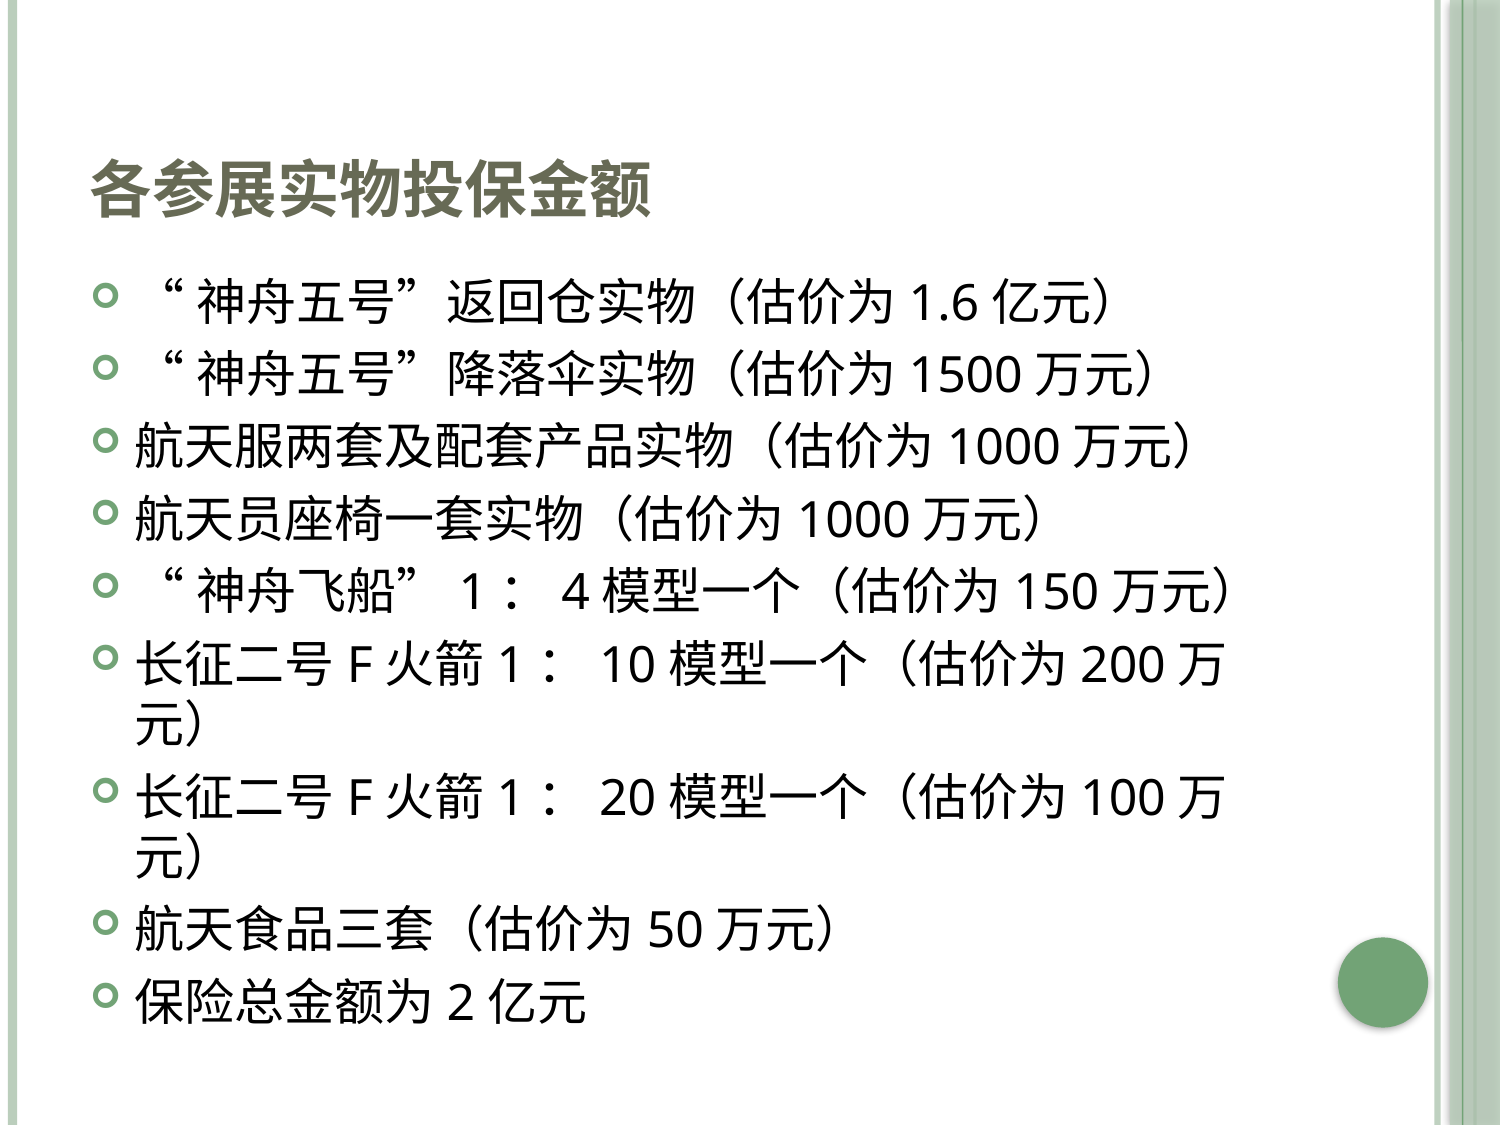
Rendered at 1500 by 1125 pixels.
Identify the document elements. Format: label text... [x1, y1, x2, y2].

list “神舟五号”返回仓实物（估价为1.6亿元） “神舟五号”降落伞实物（估价为1500万元） 航天服两套及配套产品实物（估价为1000万元） 航天员座椅一套实物（估价为1000万元） “神舟飞船”1：4模型一个（估价为150万元） 长征二号F火箭1：10模型一个（估价为200万元） 长征二号F火箭1：20模型一个（估价为100万元） 航天食品三套（估价为50万元） 保险总金额为2亿元 [74, 262, 1301, 1063]
title 各参展实物投保金额 [75, 45, 1300, 233]
